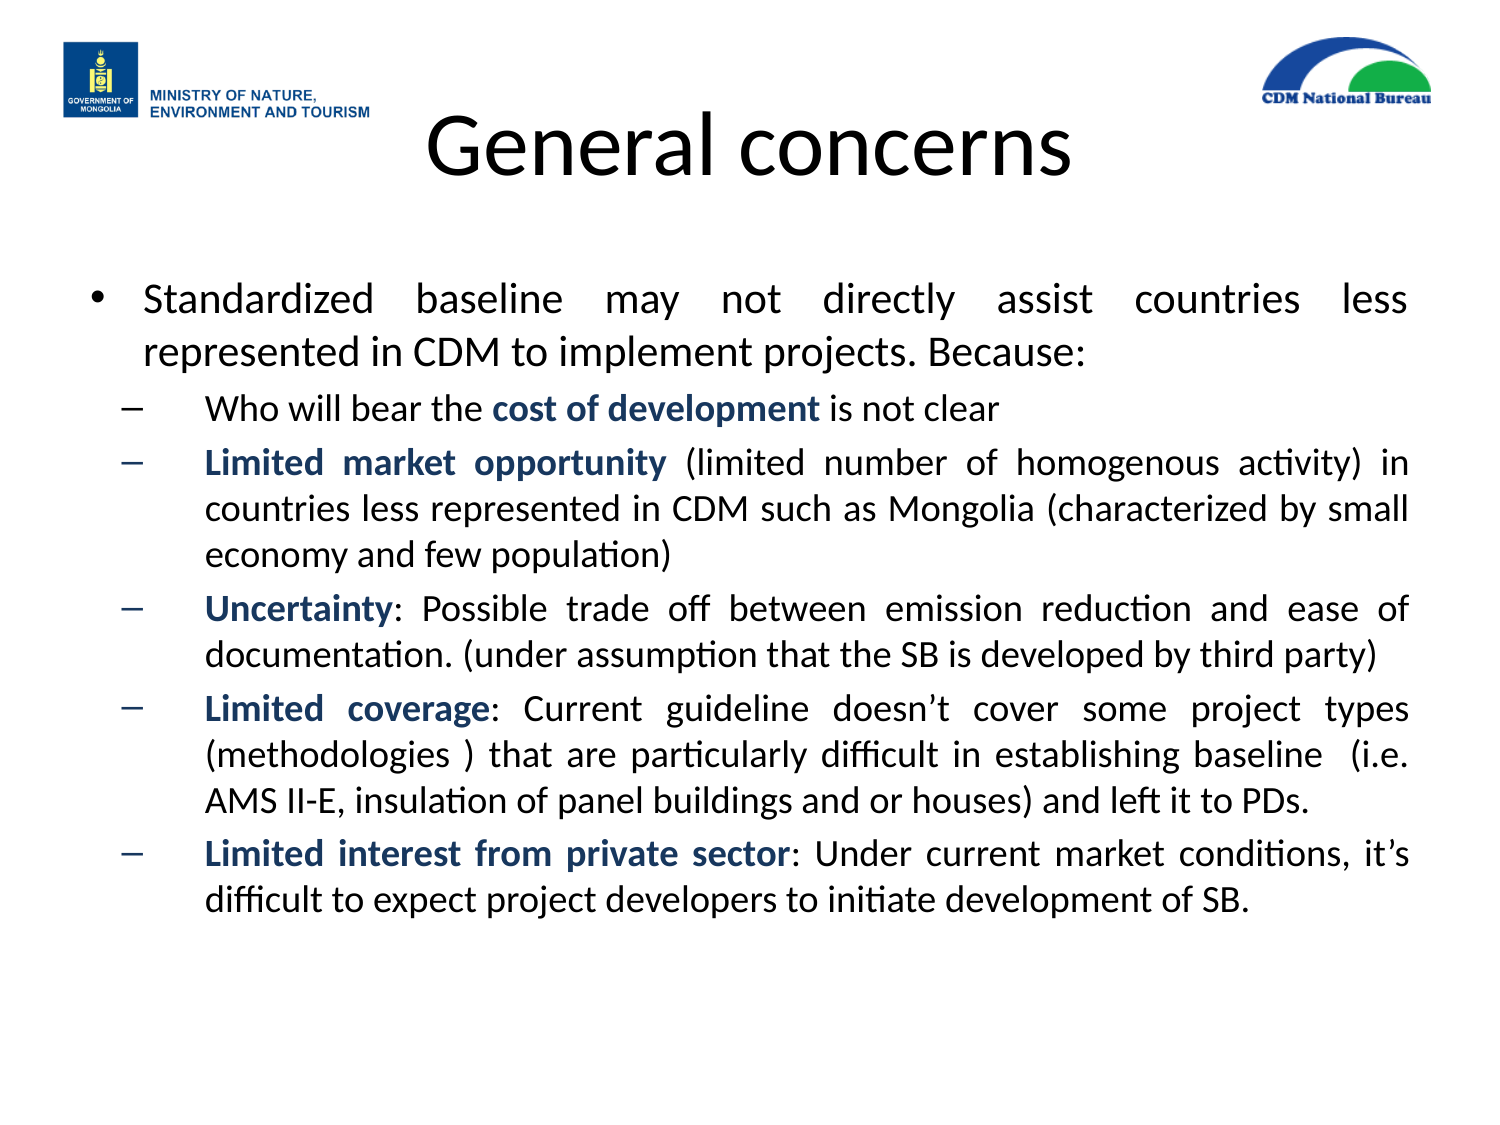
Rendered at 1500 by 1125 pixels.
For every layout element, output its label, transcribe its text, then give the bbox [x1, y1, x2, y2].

title General concerns [74, 44, 1426, 233]
picture [1262, 37, 1431, 107]
picture [51, 34, 463, 138]
list Standardized baseline may not directly assist countries less represented in CDM to implement projects. Because: Who will bear the cost of development is not clear Limited market opportunity (limited number of homogenous activity) in countries less represented in CDM such as Mongolia (characterized by small economy and few population) Uncertainty: Possible trade off between emission reduction and ease of documentation. (under assumption that the SB is developed by third party) Limited coverage: Current guideline doesn’t cover some project types (methodologies ) that are particularly difficult in establishing baseline (i.e. AMS II-E, insulation of panel buildings and or houses) and left it to PDs. Limited interest from private sector: Under current market conditions, it’s difficult to expect project developers to initiate development of SB. [74, 262, 1426, 1006]
